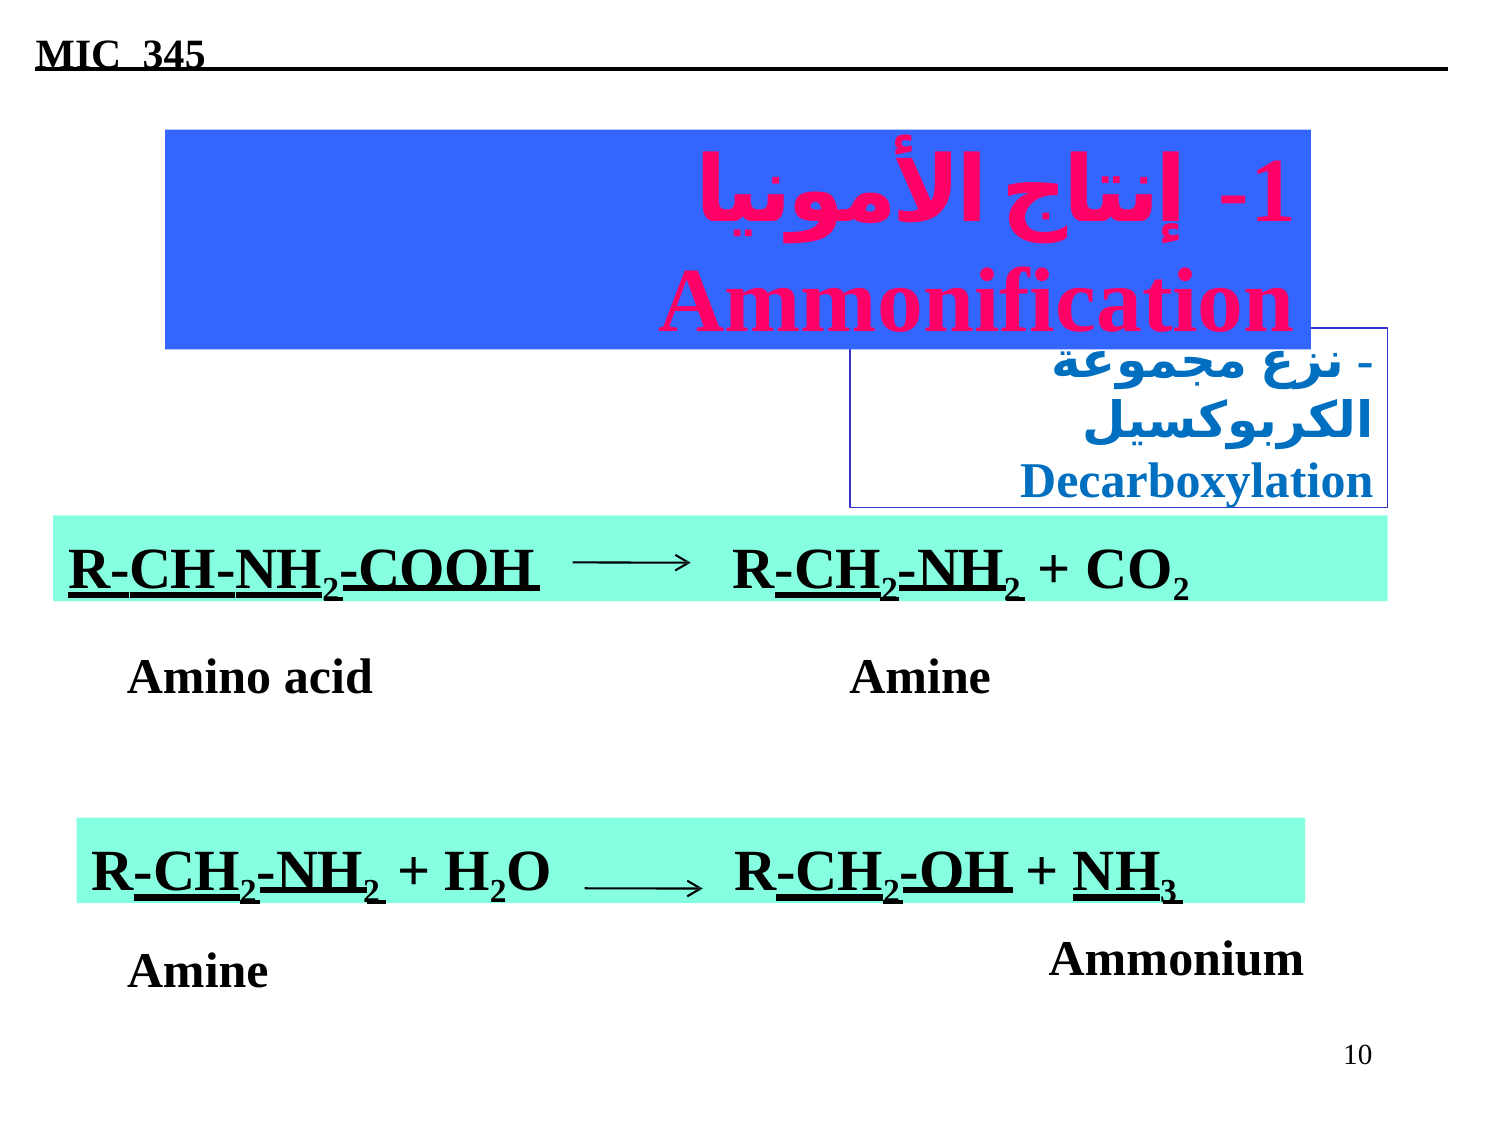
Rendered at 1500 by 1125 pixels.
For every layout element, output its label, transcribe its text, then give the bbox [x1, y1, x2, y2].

text_box - نزع مجموعة الكربوكسيل Decarboxylation [850, 327, 1388, 508]
text_box [53, 515, 1388, 602]
text_box Amine [125, 937, 271, 998]
text_box R-CH2-OH + NH3 [732, 832, 1186, 910]
text_box Ammonium [1046, 925, 1307, 986]
text_box R-CH-NH2-COOH R-CH2-NH2 + CO2 Amino acid Amine [66, 530, 1198, 704]
text_box 1- إنتاج الأمونيا Ammonification [165, 129, 1311, 350]
text_box R-CH2-NH2 + H2O [89, 832, 562, 910]
text_box [76, 817, 1306, 904]
text_box [584, 880, 703, 898]
text_box 10 [1341, 1035, 1375, 1071]
text_box MIC 345 [33, 27, 207, 78]
